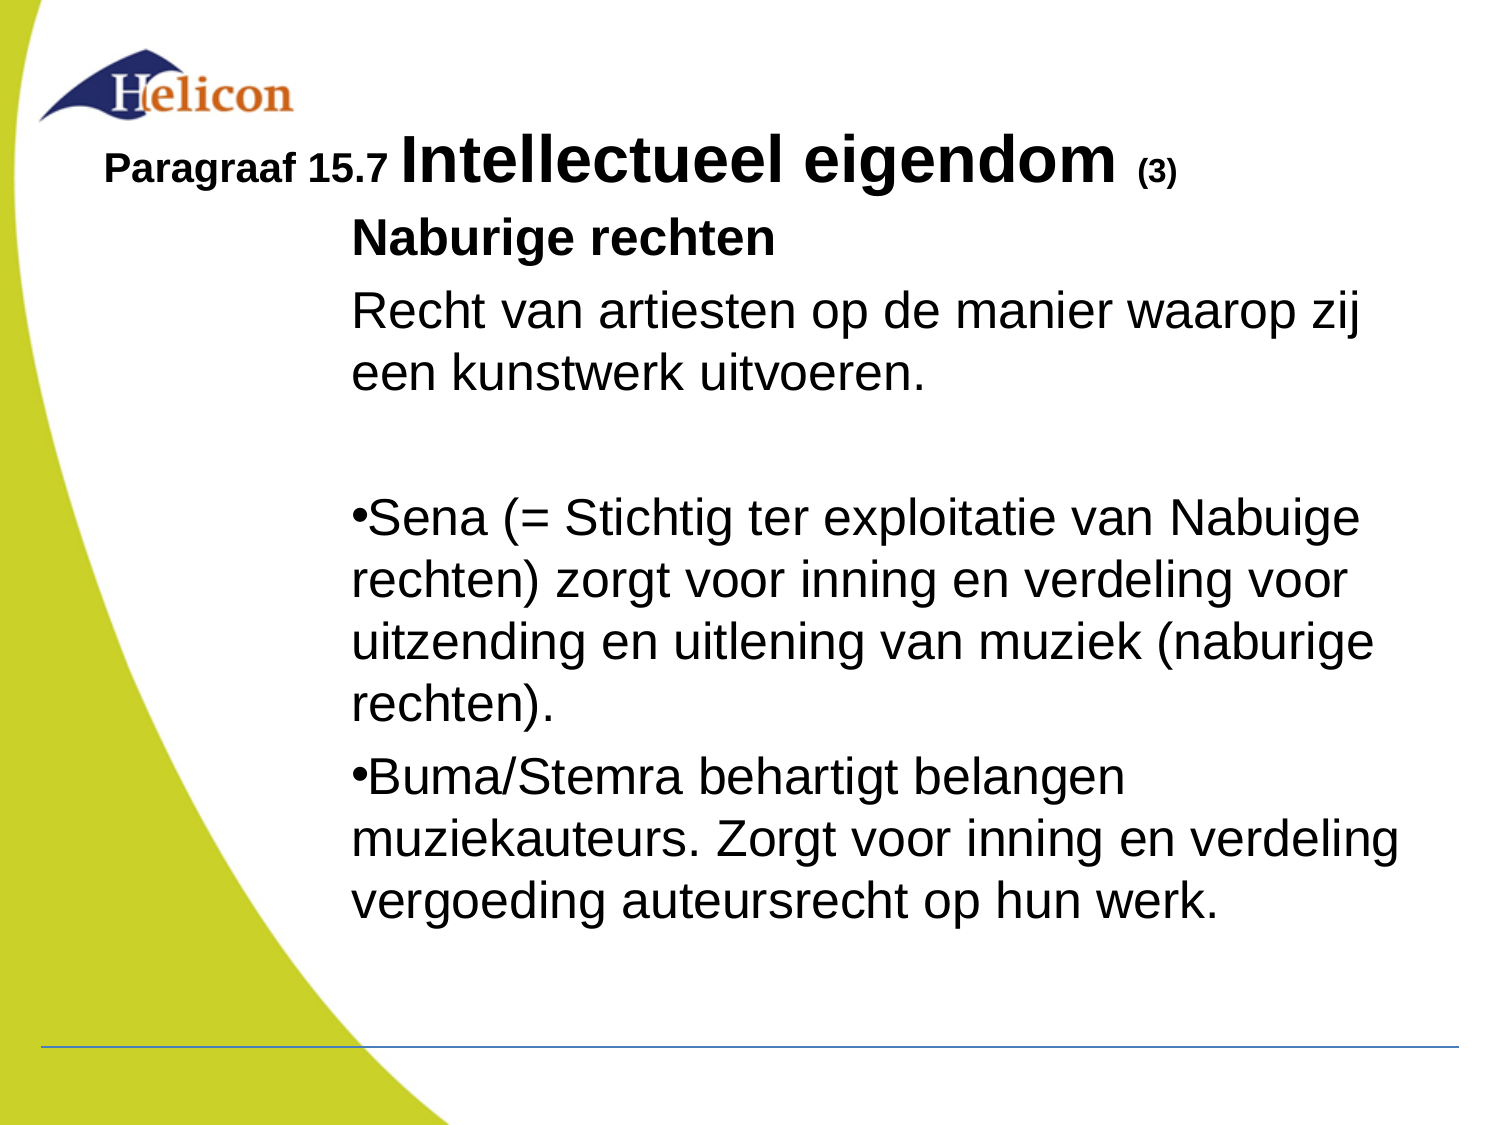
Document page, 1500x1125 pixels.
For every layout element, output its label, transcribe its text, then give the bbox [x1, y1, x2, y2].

picture [0, 0, 1500, 1125]
title Paragraaf 15.7 Intellectueel eigendom (3) [88, 101, 1439, 290]
list Naburige rechten Recht van artiesten op de manier waarop zij een kunstwerk uitvoeren. Sena (= Stichtig ter exploitatie van Nabuige rechten) zorgt voor inning en verdeling voor uitzending en uitlening van muziek (naburige rechten). Buma/Stemra behartigt belangen muziekauteurs. Zorgt voor inning en verdeling vergoeding auteursrecht op hun werk. [336, 196, 1425, 1005]
